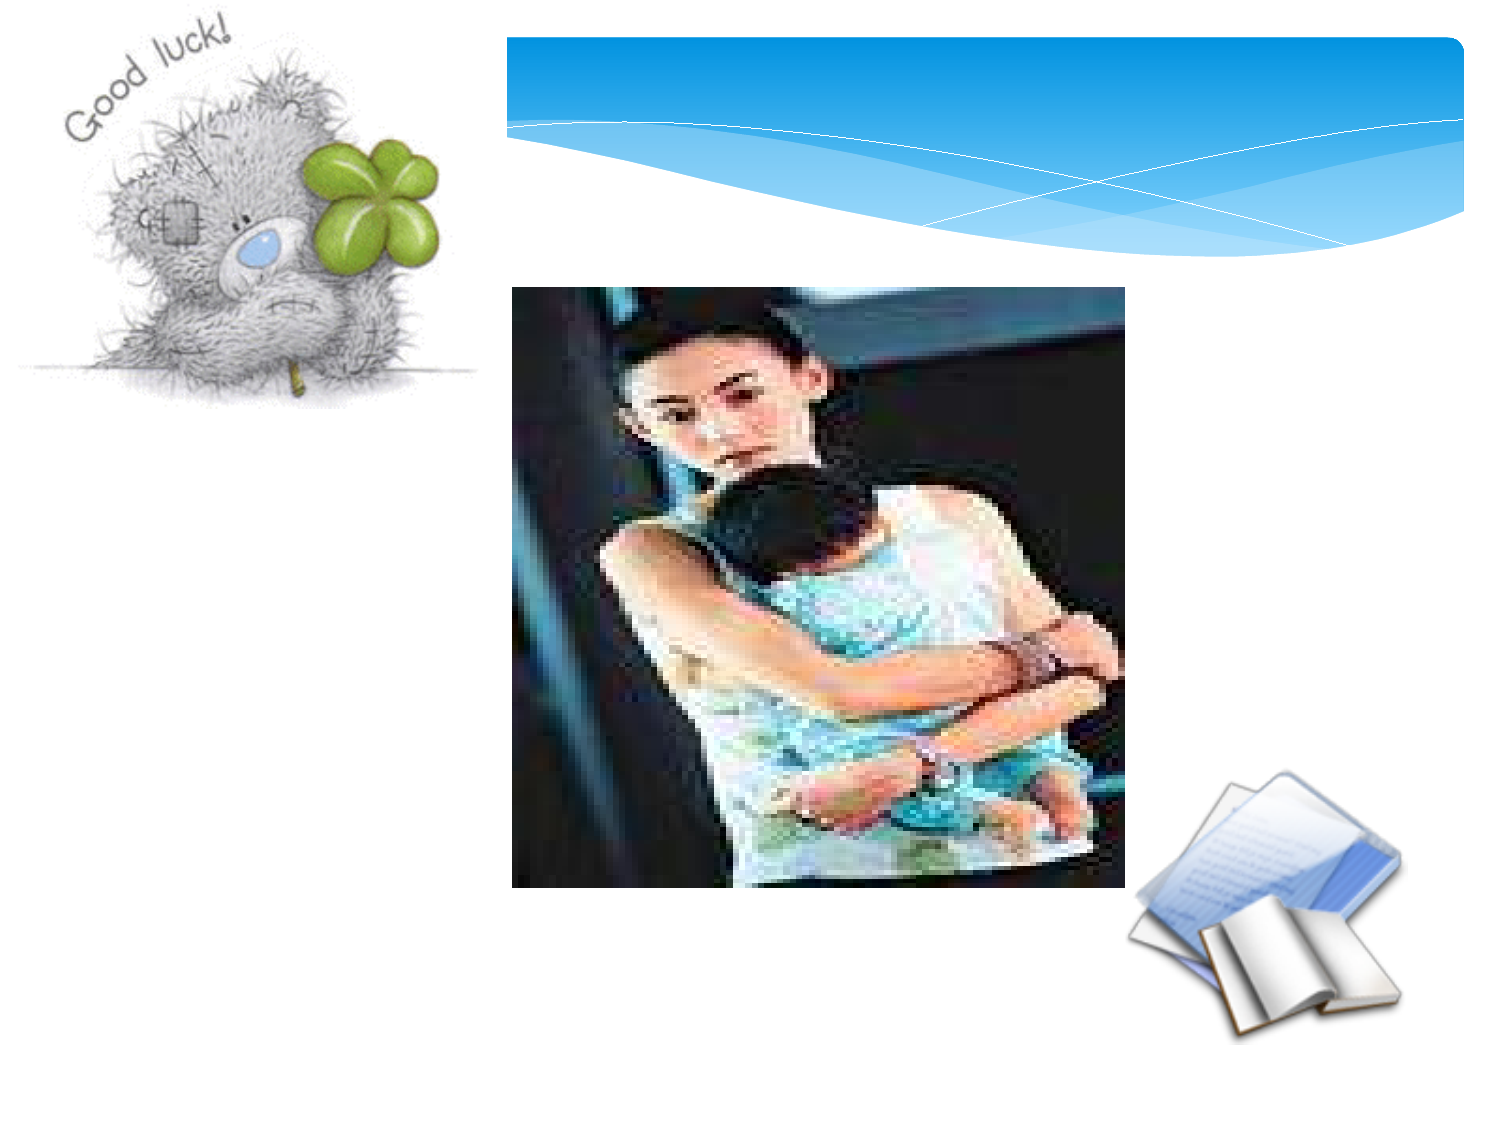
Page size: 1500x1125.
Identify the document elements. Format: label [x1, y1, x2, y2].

picture [512, 287, 1408, 1046]
picture [0, 0, 507, 410]
